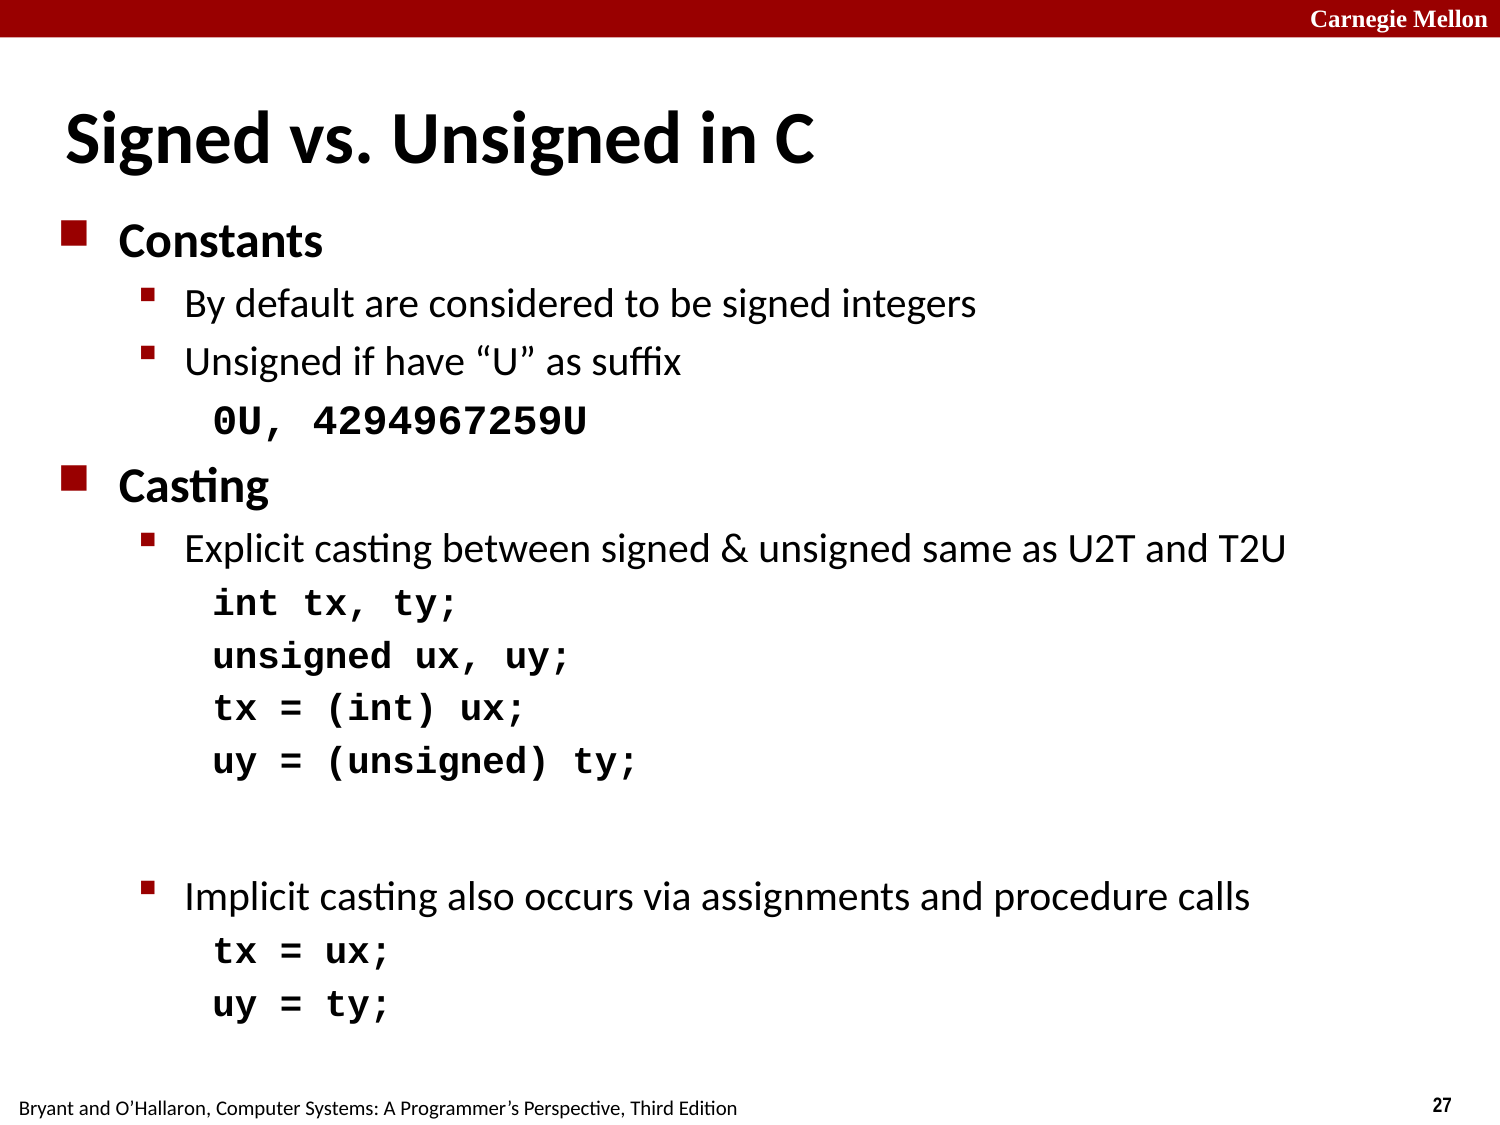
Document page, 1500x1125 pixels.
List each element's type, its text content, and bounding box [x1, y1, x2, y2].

list Constants By default are considered to be signed integers Unsigned if have “U” as suffix 0U, 4294967259U Casting Explicit casting between signed & unsigned same as U2T and T2U int tx, ty; unsigned ux, uy; tx = (int) ux; uy = (unsigned) ty; Implicit casting also occurs via assignments and procedure calls tx = ux; uy = ty; [47, 199, 1500, 1058]
title Signed vs. Unsigned in C [49, 87, 1252, 179]
